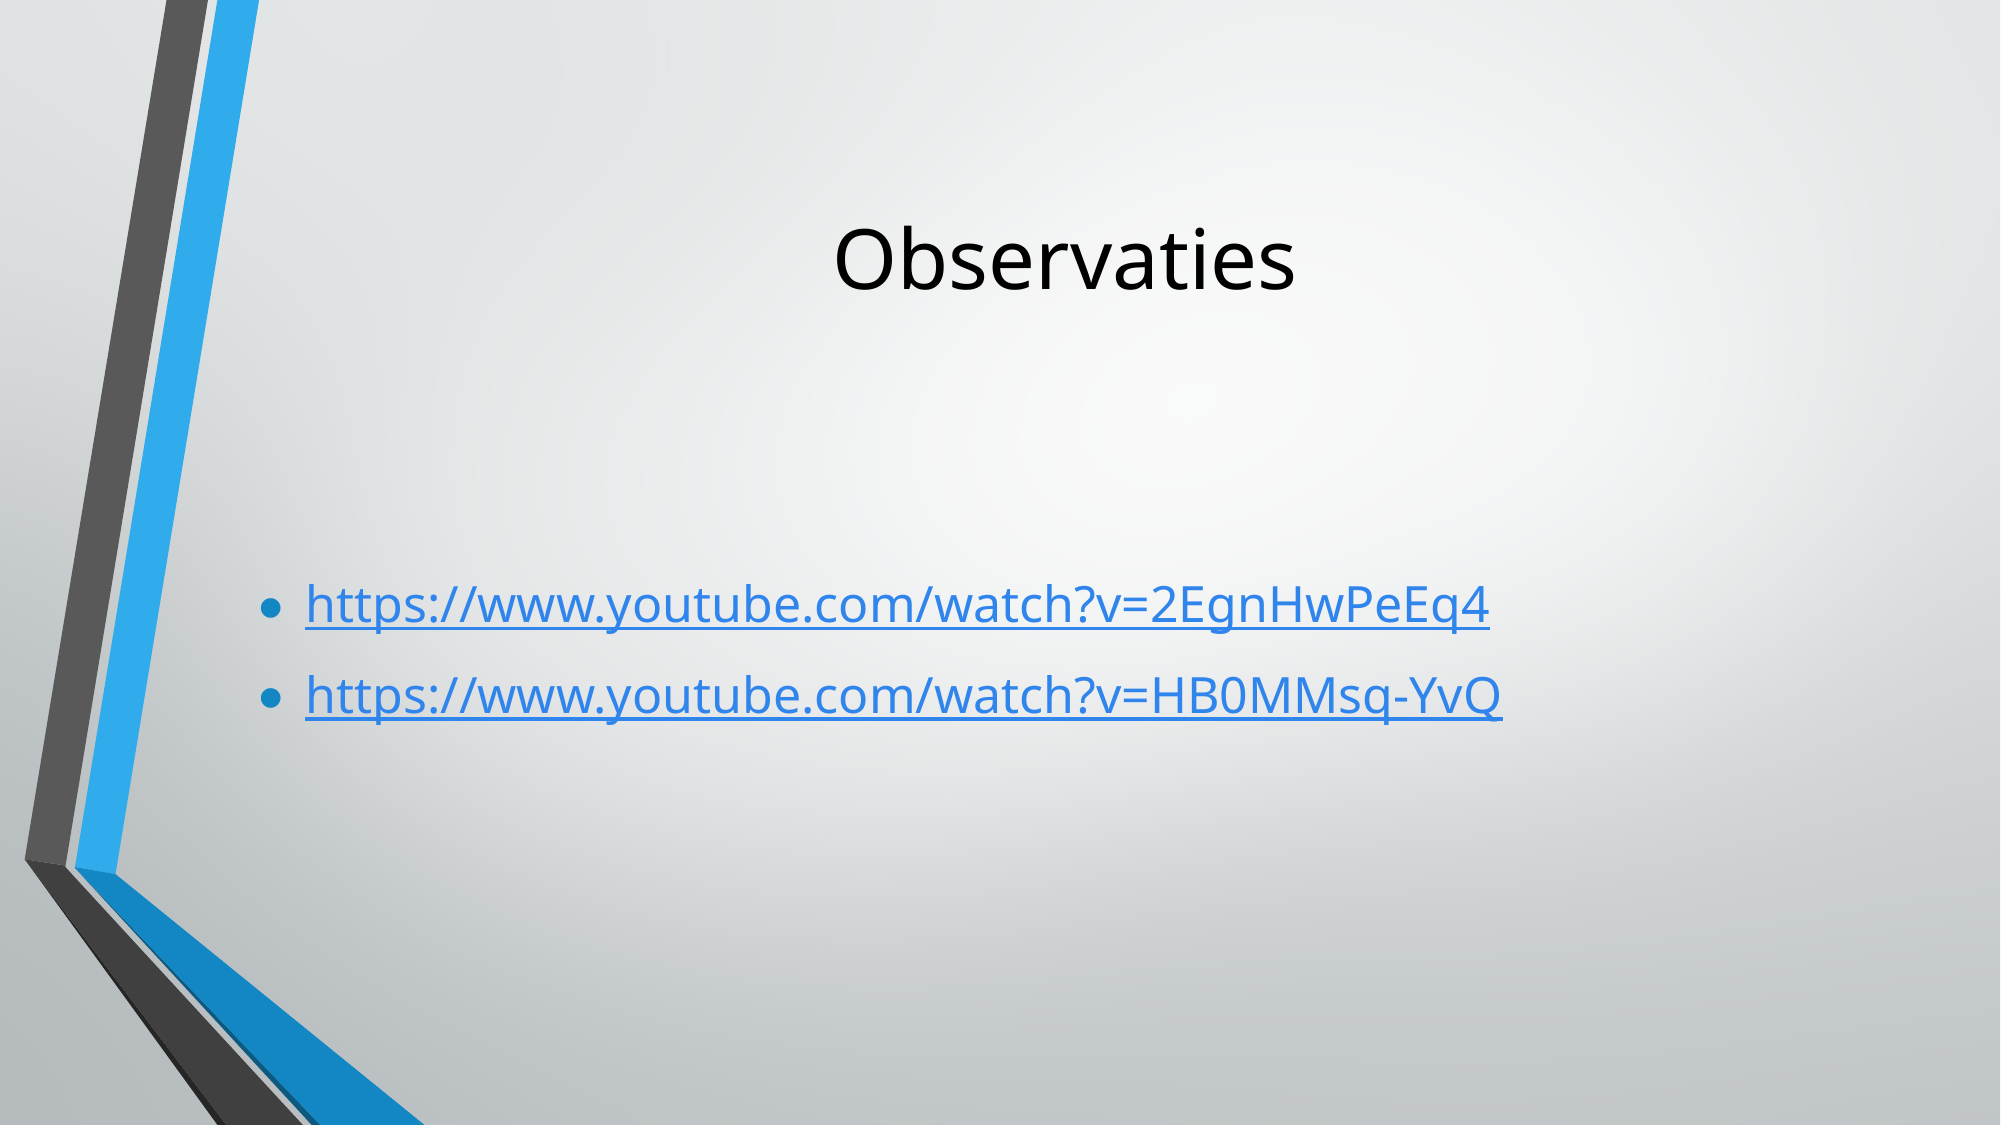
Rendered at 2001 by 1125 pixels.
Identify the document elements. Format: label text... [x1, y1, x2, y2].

list https://www.youtube.com/watch?v=2EgnHwPeEq4 https://www.youtube.com/watch?v=HB0MMsq-YvQ [243, 437, 1887, 950]
title Observaties [243, 112, 1887, 400]
